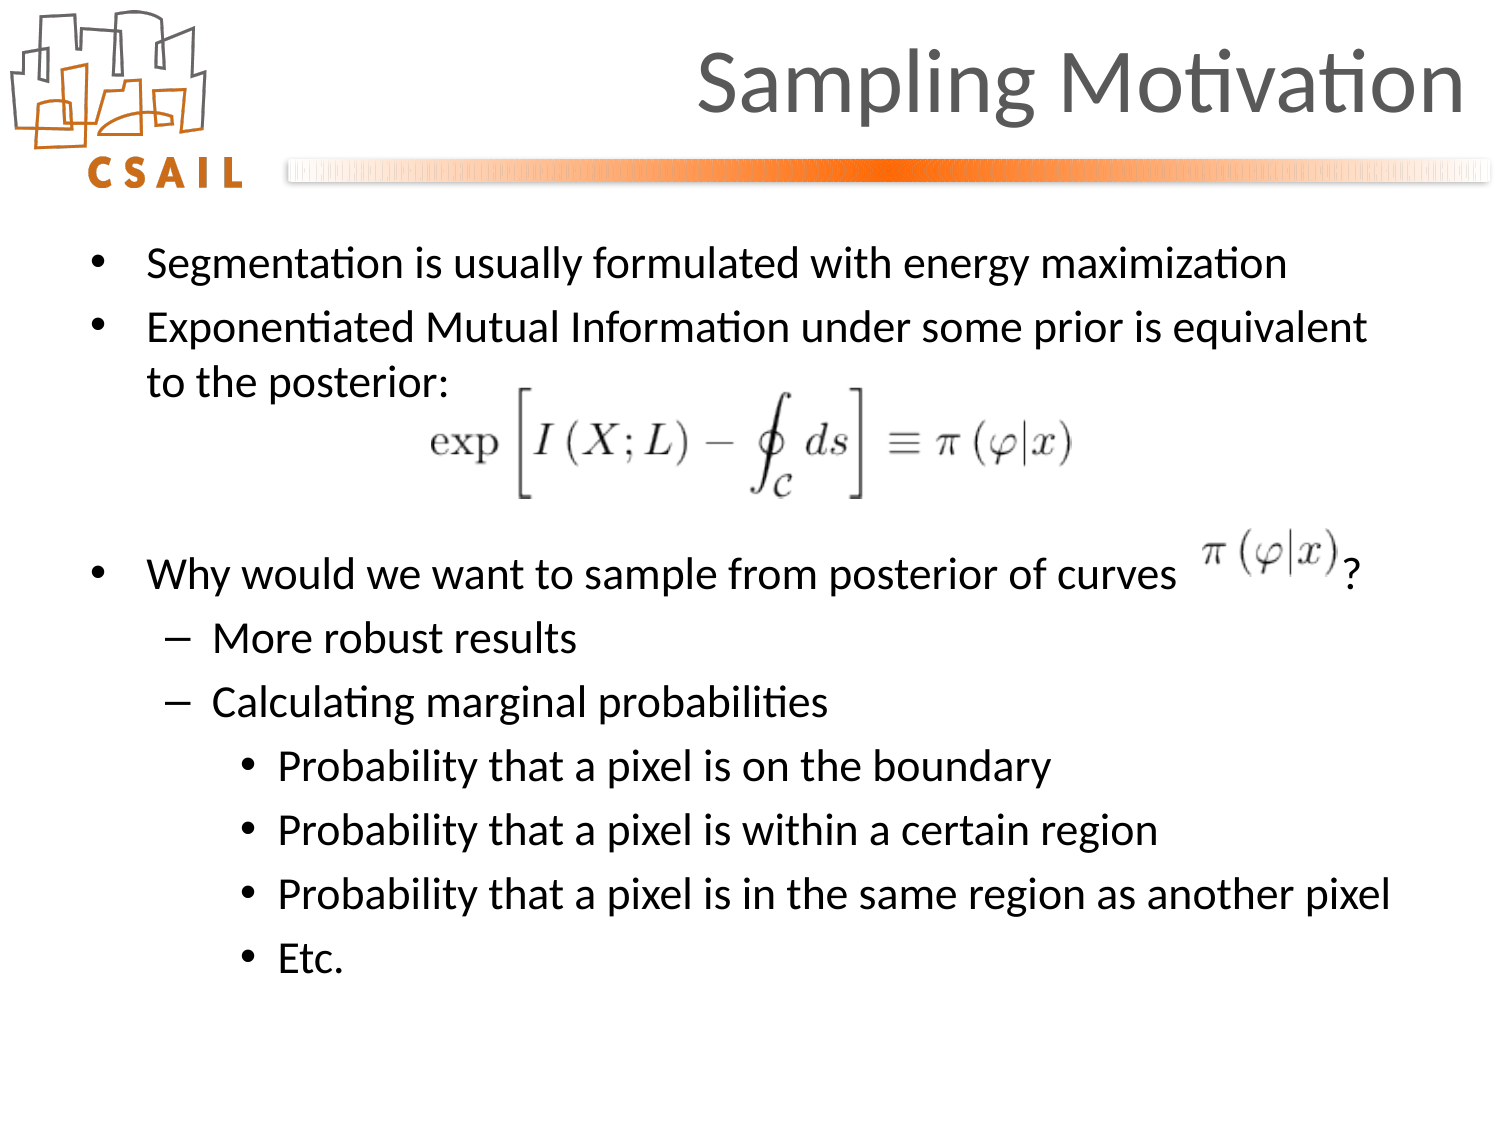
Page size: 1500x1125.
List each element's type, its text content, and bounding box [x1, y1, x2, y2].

picture [10, 10, 242, 188]
list Segmentation is usually formulated with energy maximization Exponentiated Mutual Information under some prior is equivalent to the posterior: Why would we want to sample from posterior of curves ? More robust results Calculating marginal probabilities Probability that a pixel is on the boundary Probability that a pixel is within a certain region Probability that a pixel is in the same region as another pixel Etc. [75, 225, 1425, 1005]
picture [431, 385, 1072, 499]
title Sampling Motivation [208, 4, 1483, 147]
picture [1201, 528, 1338, 577]
